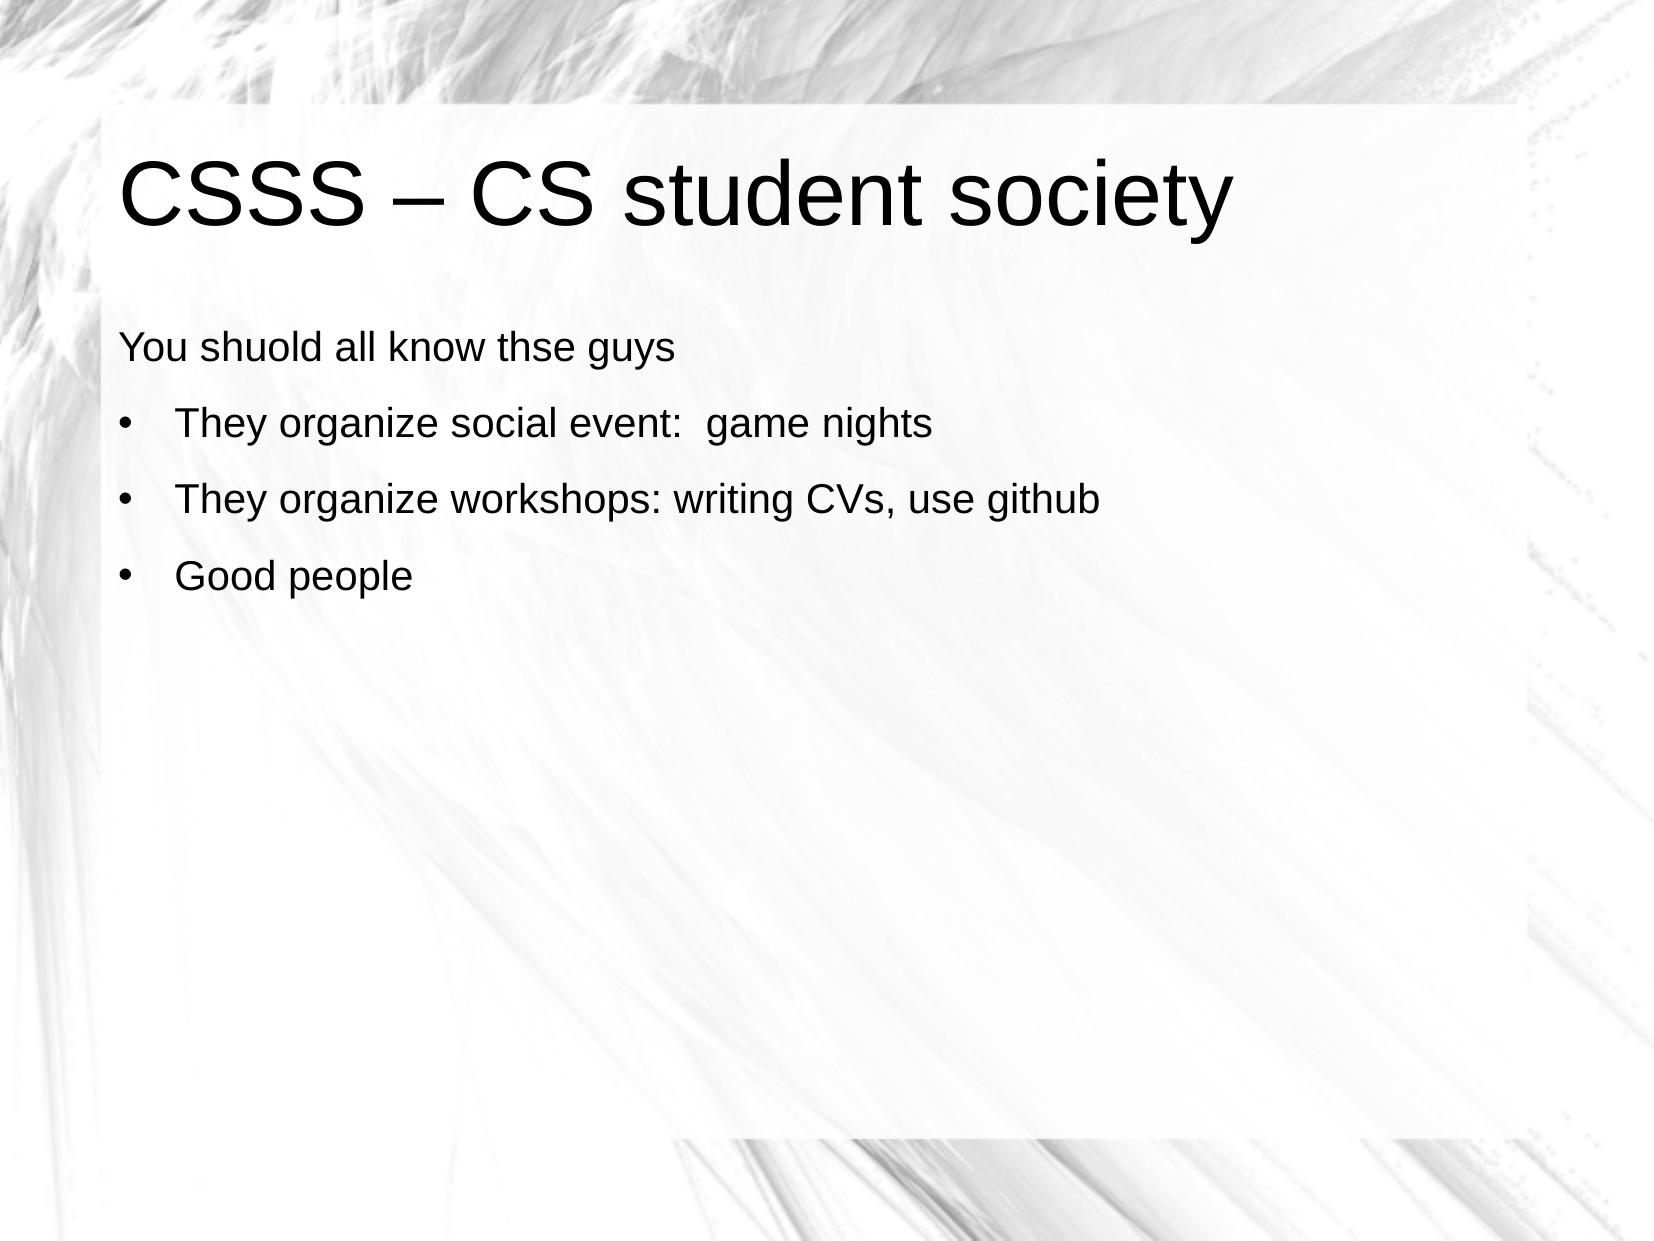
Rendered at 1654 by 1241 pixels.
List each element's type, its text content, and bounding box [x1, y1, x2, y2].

picture [0, 0, 1654, 1241]
title CSSS – CS student society [118, 112, 1504, 278]
list You shuold all know thse guys They organize social event: game nights They organize workshops: writing CVs, use github Good people [118, 319, 1571, 1102]
